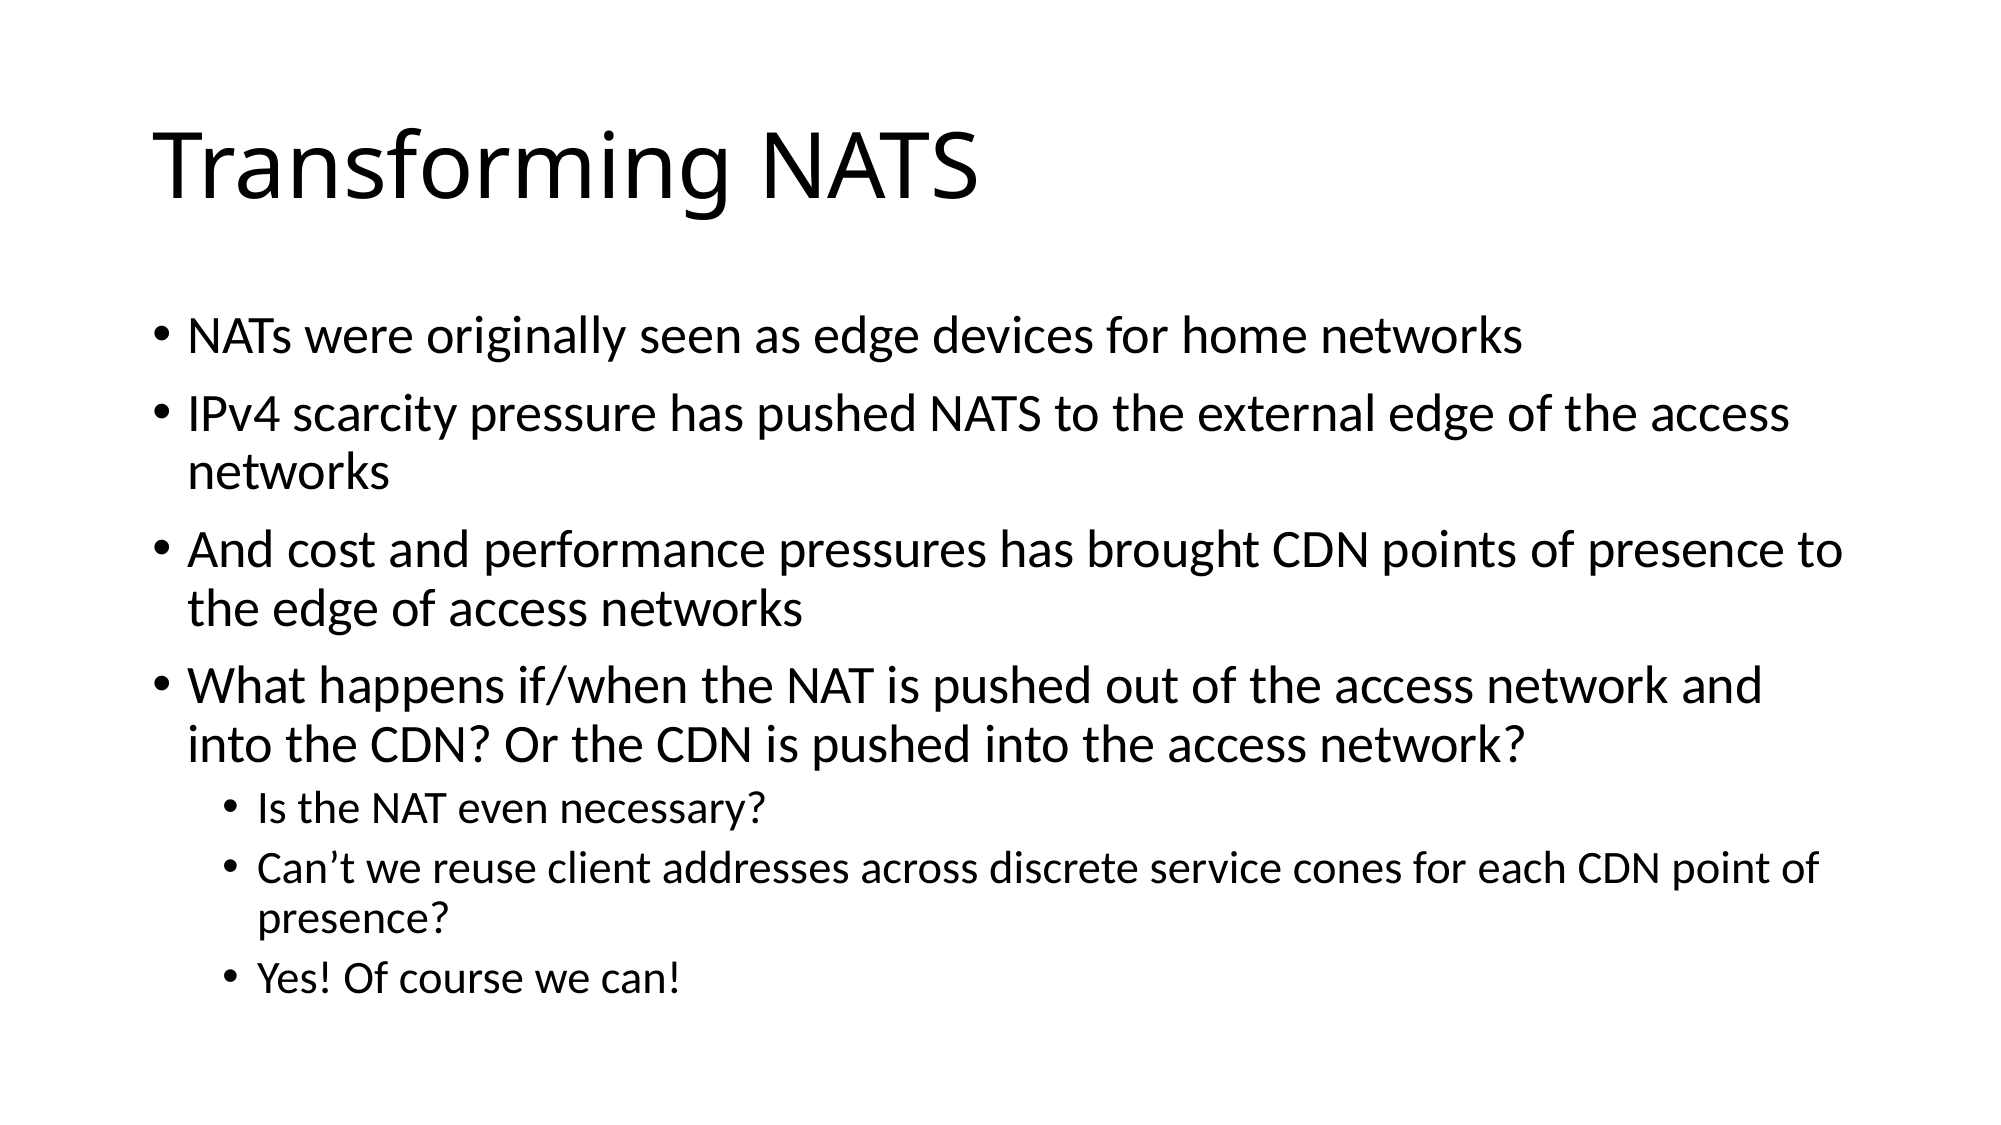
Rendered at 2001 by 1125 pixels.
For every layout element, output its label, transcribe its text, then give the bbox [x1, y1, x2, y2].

list NATs were originally seen as edge devices for home networks IPv4 scarcity pressure has pushed NATS to the external edge of the access networks And cost and performance pressures has brought CDN points of presence to the edge of access networks What happens if/when the NAT is pushed out of the access network and into the CDN? Or the CDN is pushed into the access network? Is the NAT even necessary? Can’t we reuse client addresses across discrete service cones for each CDN point of presence? Yes! Of course we can! [137, 299, 1863, 1014]
title Transforming NATS [137, 59, 1863, 278]
